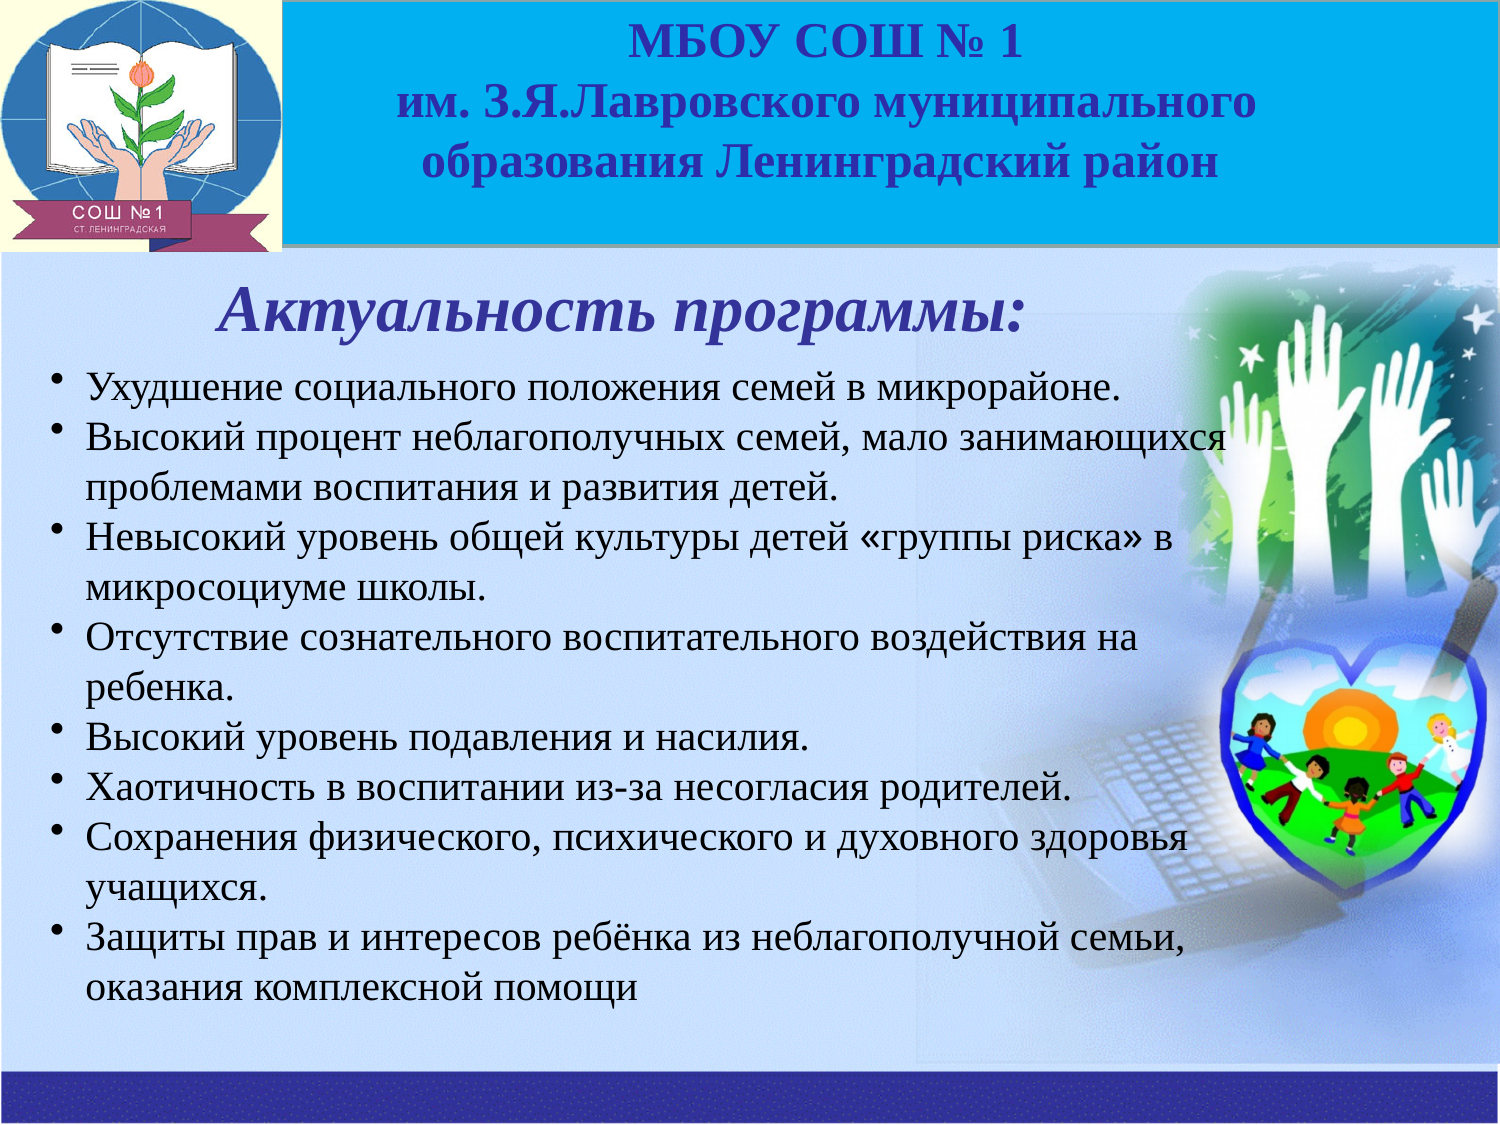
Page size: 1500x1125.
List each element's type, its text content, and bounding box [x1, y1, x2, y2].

text_box МБОУ СОШ № 1 им. З.Я.Лавровского муниципального образования Ленинградский район [368, 0, 1285, 195]
text_box Ухудшение социального положения семей в микрорайоне. Высокий процент неблагополучных семей, мало занимающихся проблемами воспитания и развития детей. Невысокий уровень общей культуры детей «группы риска» в микросоциуме школы. Отсутствие сознательного воспитательного воздействия на ребенка. Высокий уровень подавления и насилия. Хаотичность в воспитании из-за несогласия родителей. Сохранения физического, психического и духовного здоровья учащихся. Защиты прав и интересов ребёнка из неблагополучной семьи, оказания комплексной помощи [35, 351, 1243, 1077]
text_box Актуальность программы: [35, 257, 1154, 351]
picture [0, 0, 1500, 1125]
text_box [282, 0, 1500, 248]
